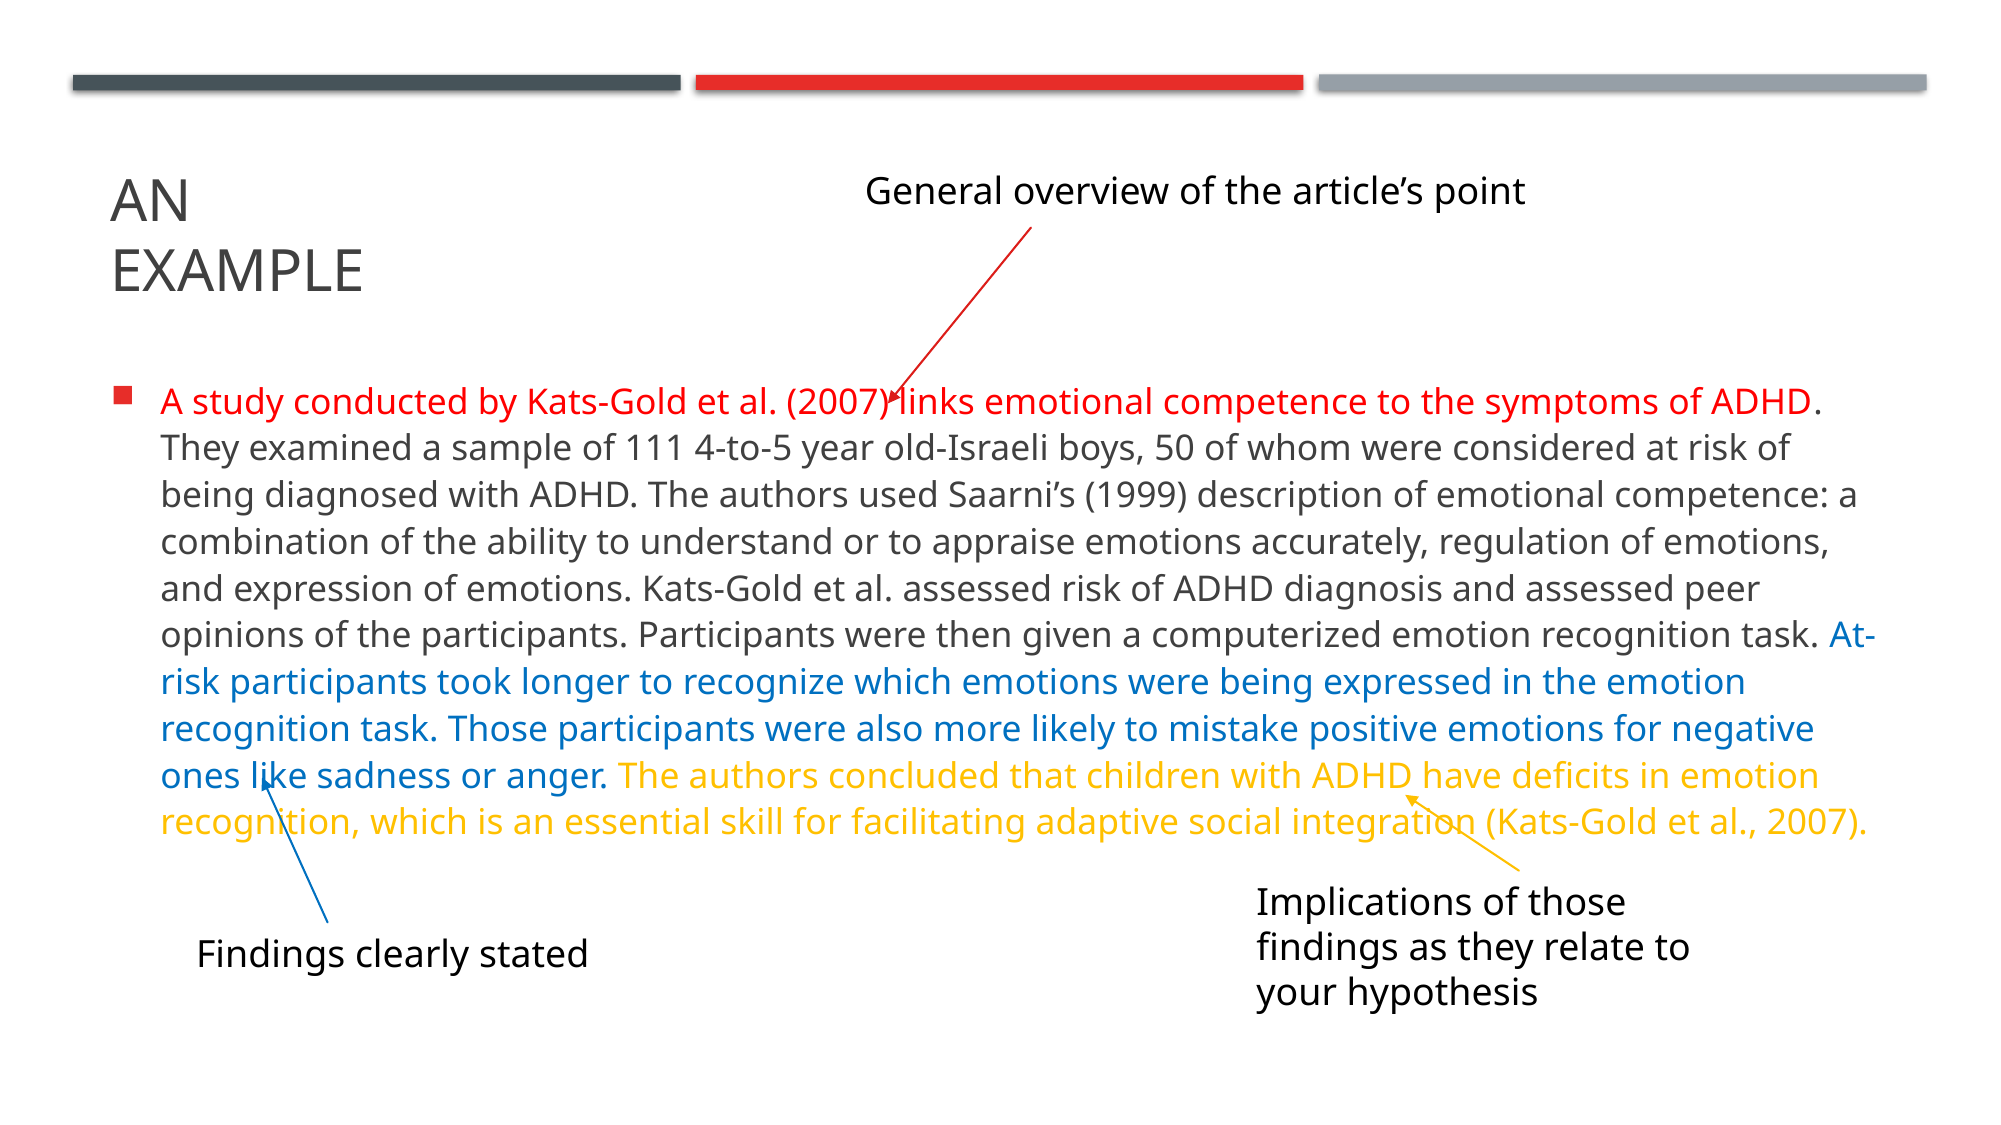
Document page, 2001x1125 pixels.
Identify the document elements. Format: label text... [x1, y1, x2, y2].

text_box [887, 227, 1032, 404]
text_box Implications of those findings as they relate to your hypothesis [1241, 870, 1792, 1021]
text_box General overview of the article’s point [850, 159, 1542, 219]
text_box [261, 776, 329, 923]
list A study conducted by Kats-Gold et al. (2007) links emotional competence to the symptoms of ADHD. They examined a sample of 111 4-to-5 year old-Israeli boys, 50 of whom were considered at risk of being diagnosed with ADHD. The authors used Saarni’s (1999) description of emotional competence: a combination of the ability to understand or to appraise emotions accurately, regulation of emotions, and expression of emotions. Kats-Gold et al. assessed risk of ADHD diagnosis and assessed peer opinions of the participants. Participants were then given a computerized emotion recognition task. At-risk participants took longer to recognize which emotions were being expressed in the emotion recognition task. Those participants were also more likely to mistake positive emotions for negative ones like sadness or anger. The authors concluded that children with ADHD have deficits in emotion recognition, which is an essential skill for facilitating adaptive social integration (Kats-Gold et al., 2007). [95, 383, 1905, 833]
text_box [1404, 794, 1520, 872]
text_box Findings clearly stated [181, 922, 605, 983]
title An example [95, 115, 469, 311]
